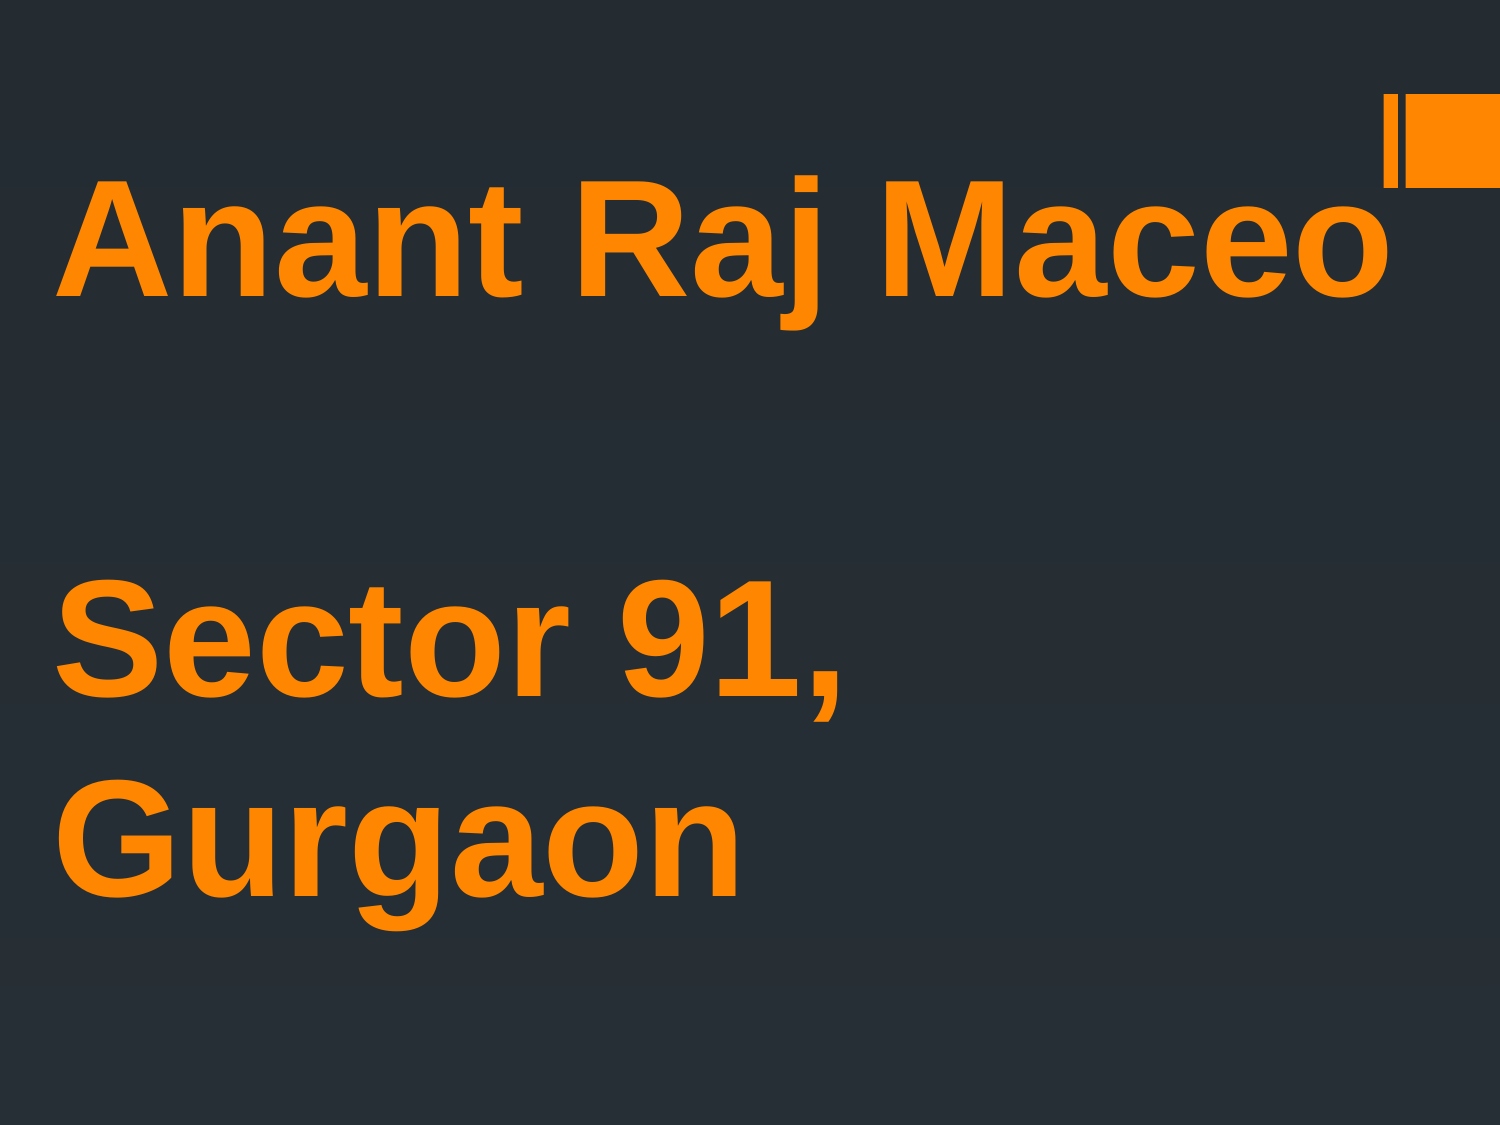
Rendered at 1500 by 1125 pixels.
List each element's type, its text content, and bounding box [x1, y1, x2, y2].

title Anant Raj Maceo Sector 91, Gurgaon [37, 287, 1450, 938]
